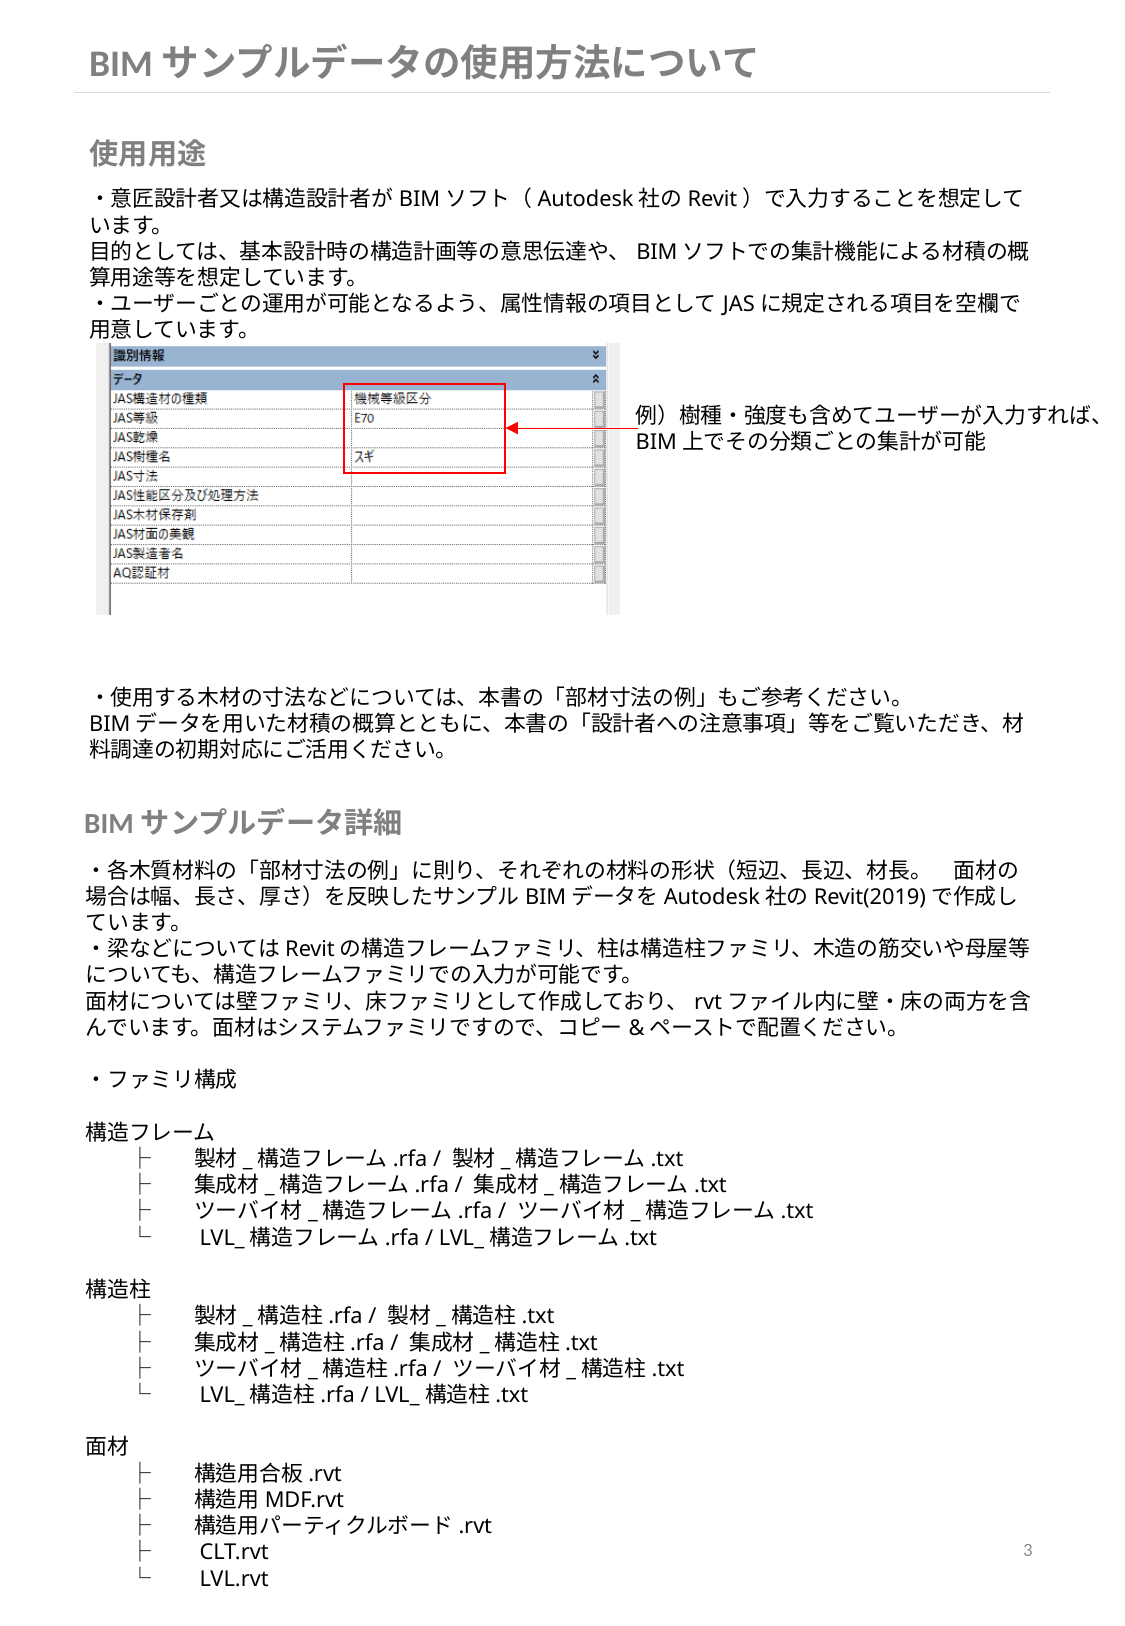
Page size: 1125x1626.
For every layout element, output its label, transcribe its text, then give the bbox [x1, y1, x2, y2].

text_box 使用用途 [75, 127, 222, 178]
text_box ・各木質材料の「部材寸法の例」に則り、それぞれの材料の形状（短辺、長辺、材長。 面材の場合は幅、長さ、厚さ）を反映したサンプルBIMデータをAutodesk社のRevit(2019)で作成しています。 ・梁などについてはRevitの構造フレームファミリ、柱は構造柱ファミリ、木造の筋交いや母屋等についても、構造フレームファミリでの入力が可能です。 面材については壁ファミリ、床ファミリとして作成しており、rvtファイル内に壁・床の両方を含んでいます。面材はシステムファミリですので、コピー&ペーストで配置ください。 ・ファミリ構成 構造フレーム ├ 製材_構造フレーム.rfa / 製材_構造フレーム.txt ├ 集成材_構造フレーム.rfa / 集成材_構造フレーム.txt ├ ツーバイ材_構造フレーム.rfa / ツーバイ材_構造フレーム.txt └ LVL_構造フレーム.rfa / LVL_構造フレーム.txt 構造柱 ├ 製材_構造柱.rfa / 製材_構造柱.txt ├ 集成材_構造柱.rfa / 集成材_構造柱.txt ├ ツーバイ材_構造柱.rfa / ツーバイ材_構造柱.txt └ LVL_構造柱.rfa / LVL_構造柱.txt 面材 ├ 構造用合板.rvt ├ 構造用MDF.rvt ├ 構造用パーティクルボード.rvt ├ CLT.rvt └ LVL.rvt [70, 848, 1047, 1598]
text_box ・意匠設計者又は構造設計者がBIMソフト（Autodesk社のRevit）で入力することを想定しています。 目的としては、基本設計時の構造計画等の意思伝達や、BIMソフトでの集計機能による材積の概算用途等を想定しています。 ・ユーザーごとの運用が可能となるよう、属性情報の項目としてJASに規定される項目を空欄で用意しています。 ・使用する木材の寸法などについては、本書の「部材寸法の例」もご参考ください。 BIMデータを用いた材積の概算とともに、本書の「設計者への注意事項」等をご覧いただき、材料調達の初期対応にご活用ください。 [74, 177, 1051, 770]
slide_number 3 [794, 1506, 1048, 1593]
text_box 例）樹種・強度も含めてユーザーが入力すれば、 BIM上でその分類ごとの集計が可能 [620, 394, 1125, 462]
text_box BIMサンプルデータ詳細 [69, 797, 418, 848]
text_box BIMサンプルデータの使用方法について [74, 31, 775, 92]
picture [96, 343, 620, 615]
